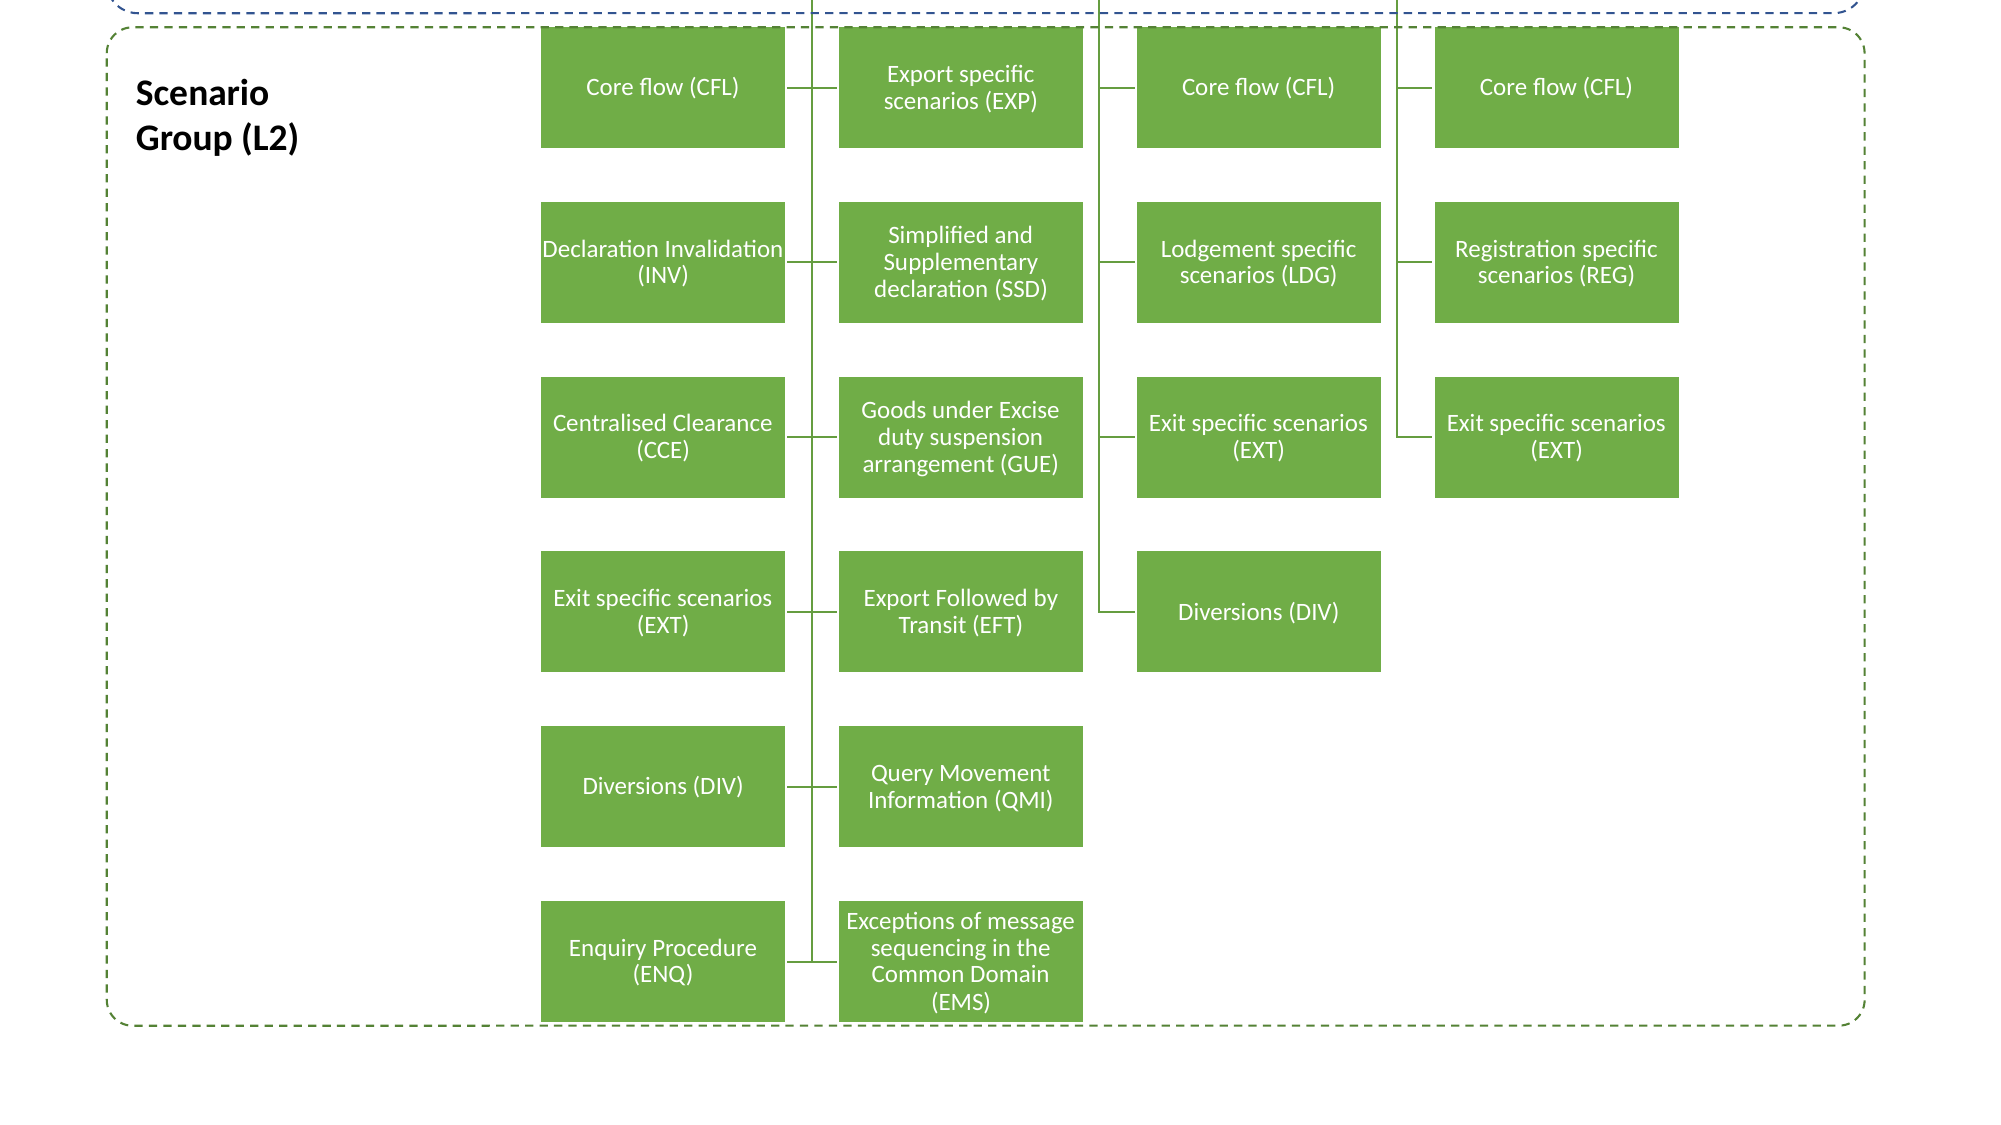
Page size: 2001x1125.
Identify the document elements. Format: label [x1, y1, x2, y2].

text_box [106, 0, 2000, 1024]
